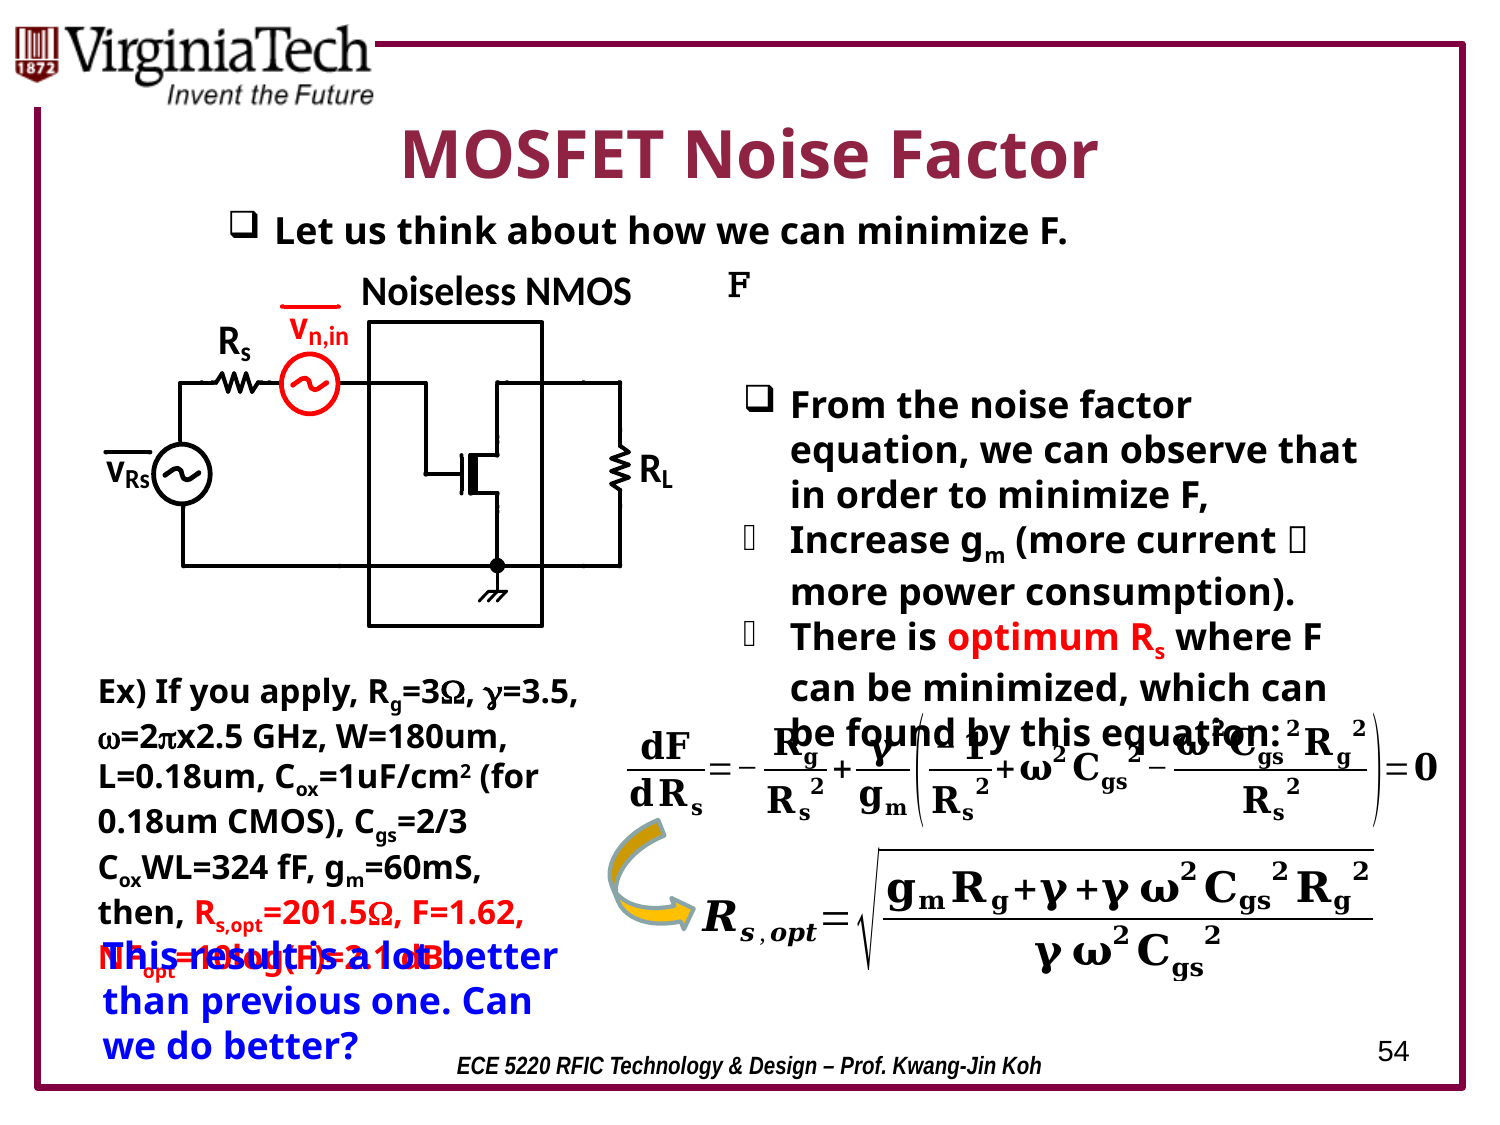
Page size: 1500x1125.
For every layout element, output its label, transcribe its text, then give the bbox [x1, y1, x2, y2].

text_box Let us think about how we can minimize F. [212, 199, 1388, 260]
slide_number 54 [1074, 1024, 1425, 1103]
text_box Ex) If you apply, Rg=3W, g=3.5, w=2px2.5 GHz, W=180um, L=0.18um, Cox=1uF/cm2 (for 0.18um CMOS), Cgs=2/3 CoxWL=324 fF, gm=60mS, then, Rs,opt=201.5W, F=1.62, NFopt=10log(F)=2.1 dB. [82, 662, 596, 990]
text_box [607, 817, 696, 932]
text_box From the noise factor equation, we can observe that in order to minimize F, Increase gm (more current  more power consumption). There is optimum Rs where F can be minimized, which can be found by this equation: [728, 373, 1391, 761]
picture [15, 24, 375, 107]
text_box This result is a lot better than previous one. Can we do better? [87, 924, 588, 1075]
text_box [87, 255, 701, 636]
title MOSFET Noise Factor [75, 104, 1425, 213]
